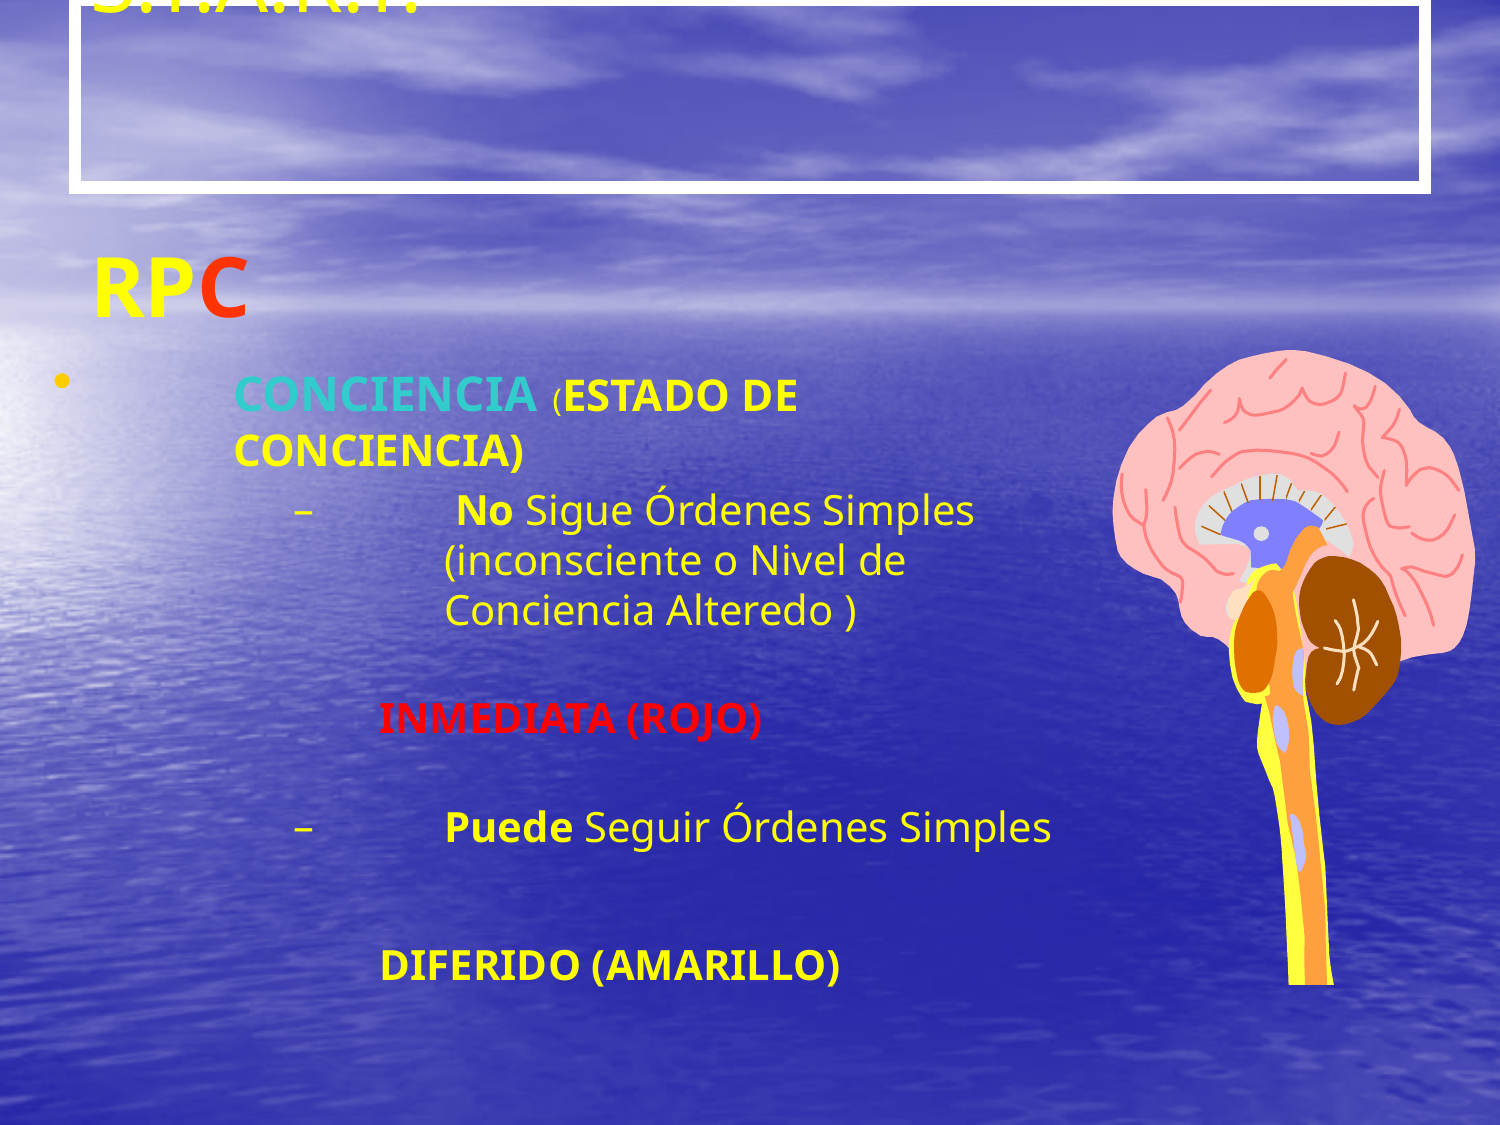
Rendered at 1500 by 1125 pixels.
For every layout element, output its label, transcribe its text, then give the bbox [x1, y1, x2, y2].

title S.T.A.R.T. RPC [74, 0, 1426, 188]
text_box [1112, 349, 1476, 986]
list CONCIENCIA (ESTADO DE CONCIENCIA) No Sigue Órdenes Simples (inconsciente o Nivel de Conciencia Alteredo ) INMEDIATA (ROJO) Puede Seguir Órdenes Simples DIFERIDO (AMARILLO) [37, 345, 1106, 1013]
